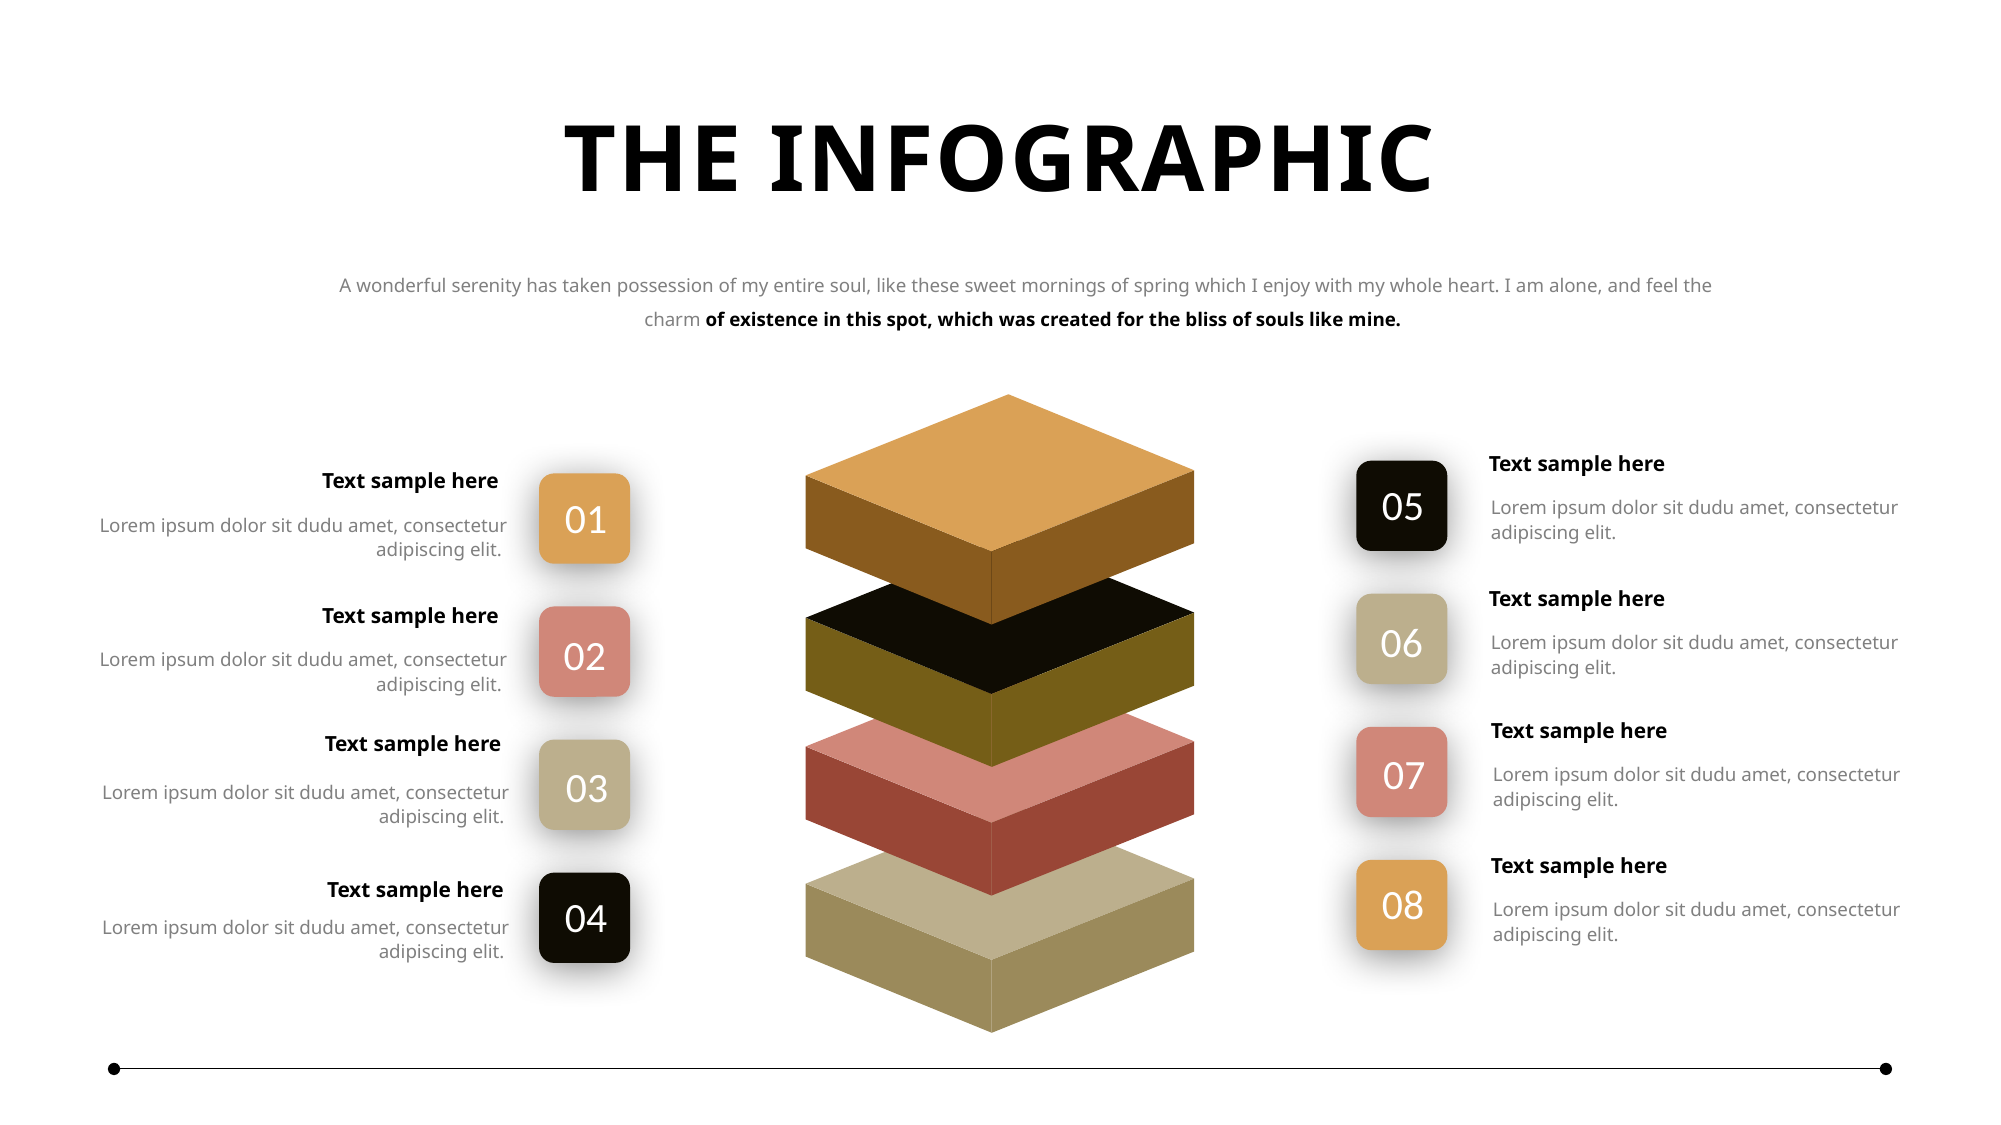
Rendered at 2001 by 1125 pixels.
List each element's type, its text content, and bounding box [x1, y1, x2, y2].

text_box 01 [544, 490, 628, 552]
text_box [81, 723, 524, 861]
text_box A wonderful serenity has taken possession of my entire soul, like these sweet mornings of spring which I enjoy with my whole heart. I am alone, and feel the charm of existence in this spot, which was created for the bliss of souls like mine. [314, 255, 1736, 338]
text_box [79, 595, 522, 721]
text_box 06 [1360, 614, 1444, 677]
text_box 02 [543, 627, 626, 690]
text_box [538, 871, 632, 964]
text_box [79, 460, 522, 594]
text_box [81, 868, 524, 988]
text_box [1473, 443, 1919, 577]
text_box 04 [544, 889, 628, 952]
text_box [1473, 578, 1919, 704]
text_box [1475, 845, 1921, 971]
text_box [1355, 725, 1449, 819]
text_box [538, 738, 632, 831]
text_box [538, 605, 632, 698]
text_box [1355, 592, 1449, 686]
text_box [1475, 710, 1921, 844]
text_box 07 [1362, 746, 1446, 809]
text_box THE INFOGRAPHIC [548, 92, 1452, 217]
text_box 03 [545, 759, 629, 822]
text_box [538, 472, 632, 565]
text_box [1355, 858, 1449, 952]
text_box [1355, 459, 1449, 553]
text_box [805, 394, 1195, 1033]
text_box 05 [1361, 477, 1445, 540]
text_box 08 [1361, 876, 1445, 939]
